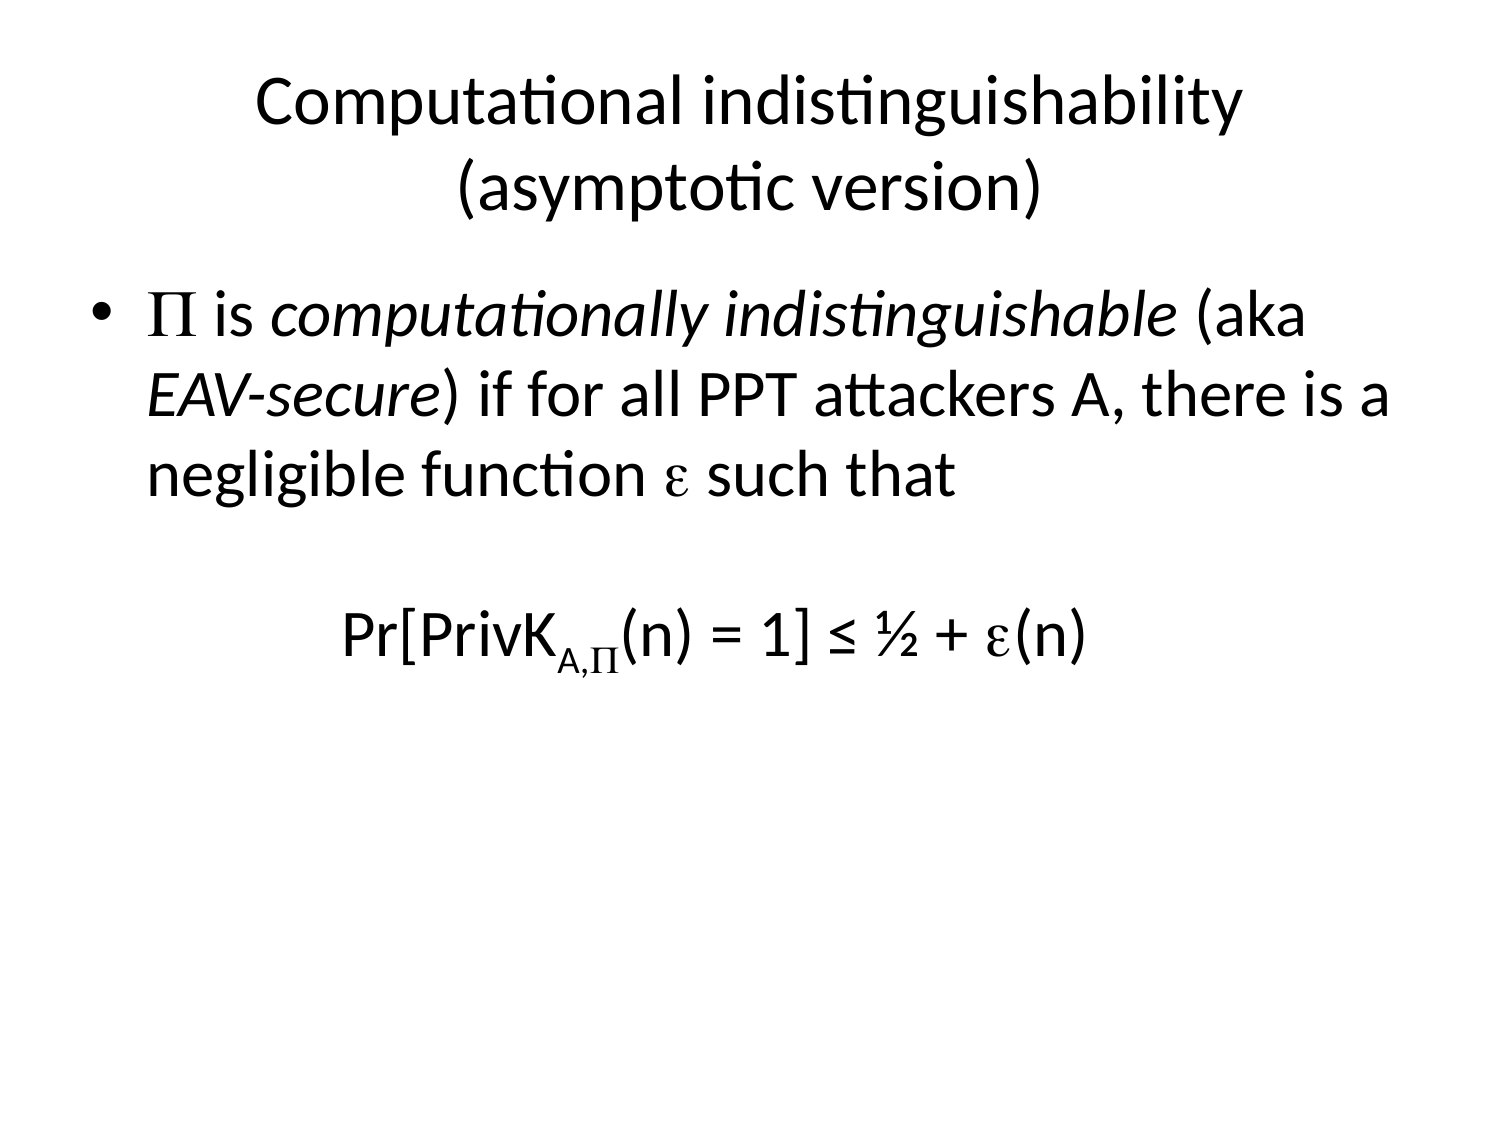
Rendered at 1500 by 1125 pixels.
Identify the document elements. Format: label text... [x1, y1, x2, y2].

list  is computationally indistinguishable (aka EAV-secure) if for all PPT attackers A, there is a negligible function  such that Pr[PrivKA,(n) = 1] ≤ ½ + (n) [75, 262, 1425, 1005]
title Computational indistinguishability (asymptotic version) [75, 45, 1425, 233]
